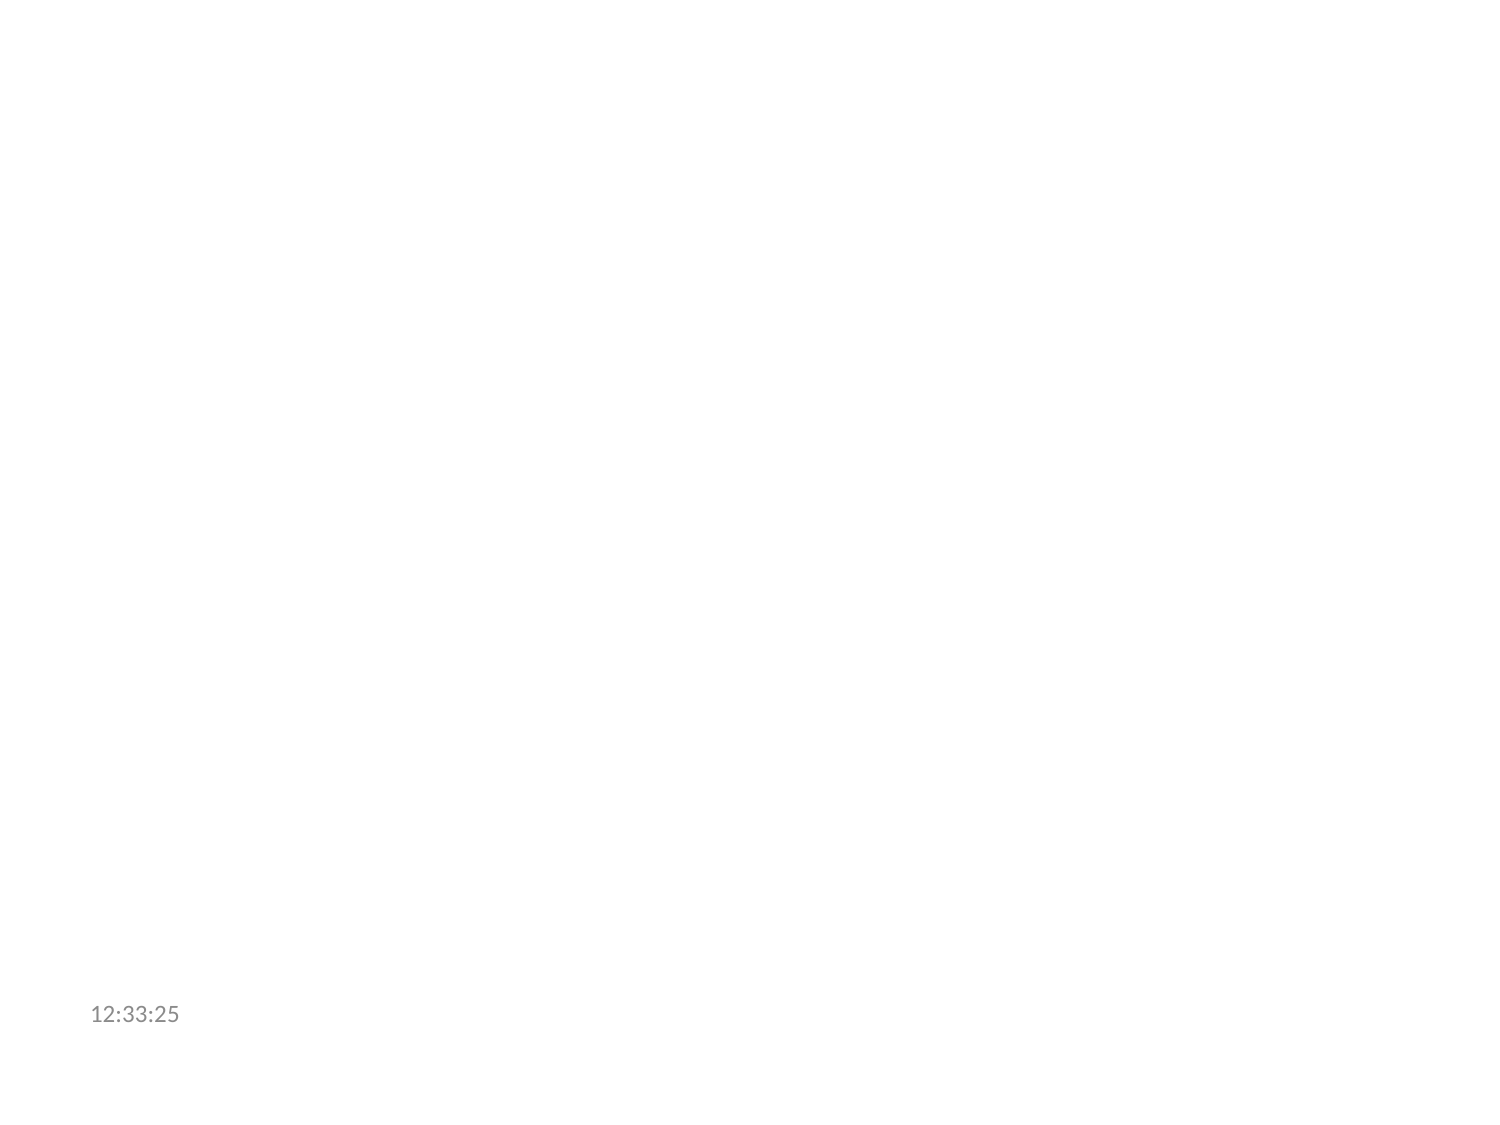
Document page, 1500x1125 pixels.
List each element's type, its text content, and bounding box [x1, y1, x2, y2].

text_box 15:35:09 [75, 982, 425, 1043]
